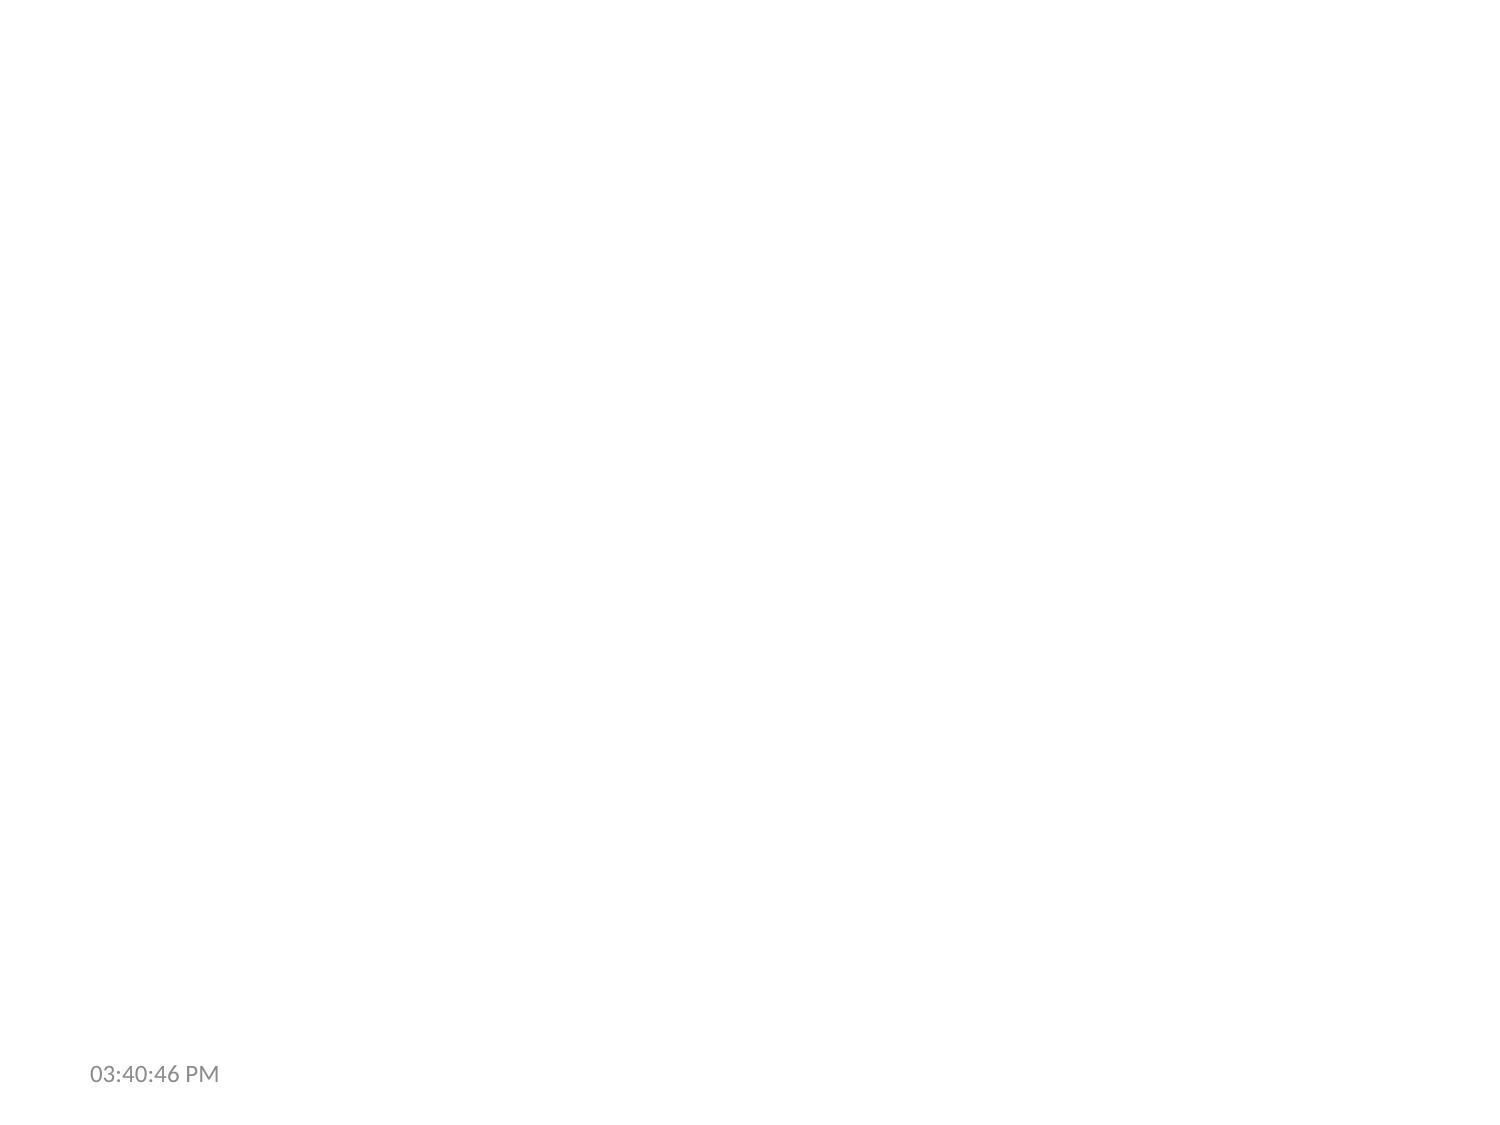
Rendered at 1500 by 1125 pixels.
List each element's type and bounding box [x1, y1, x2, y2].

slide_number [75, 1042, 425, 1103]
